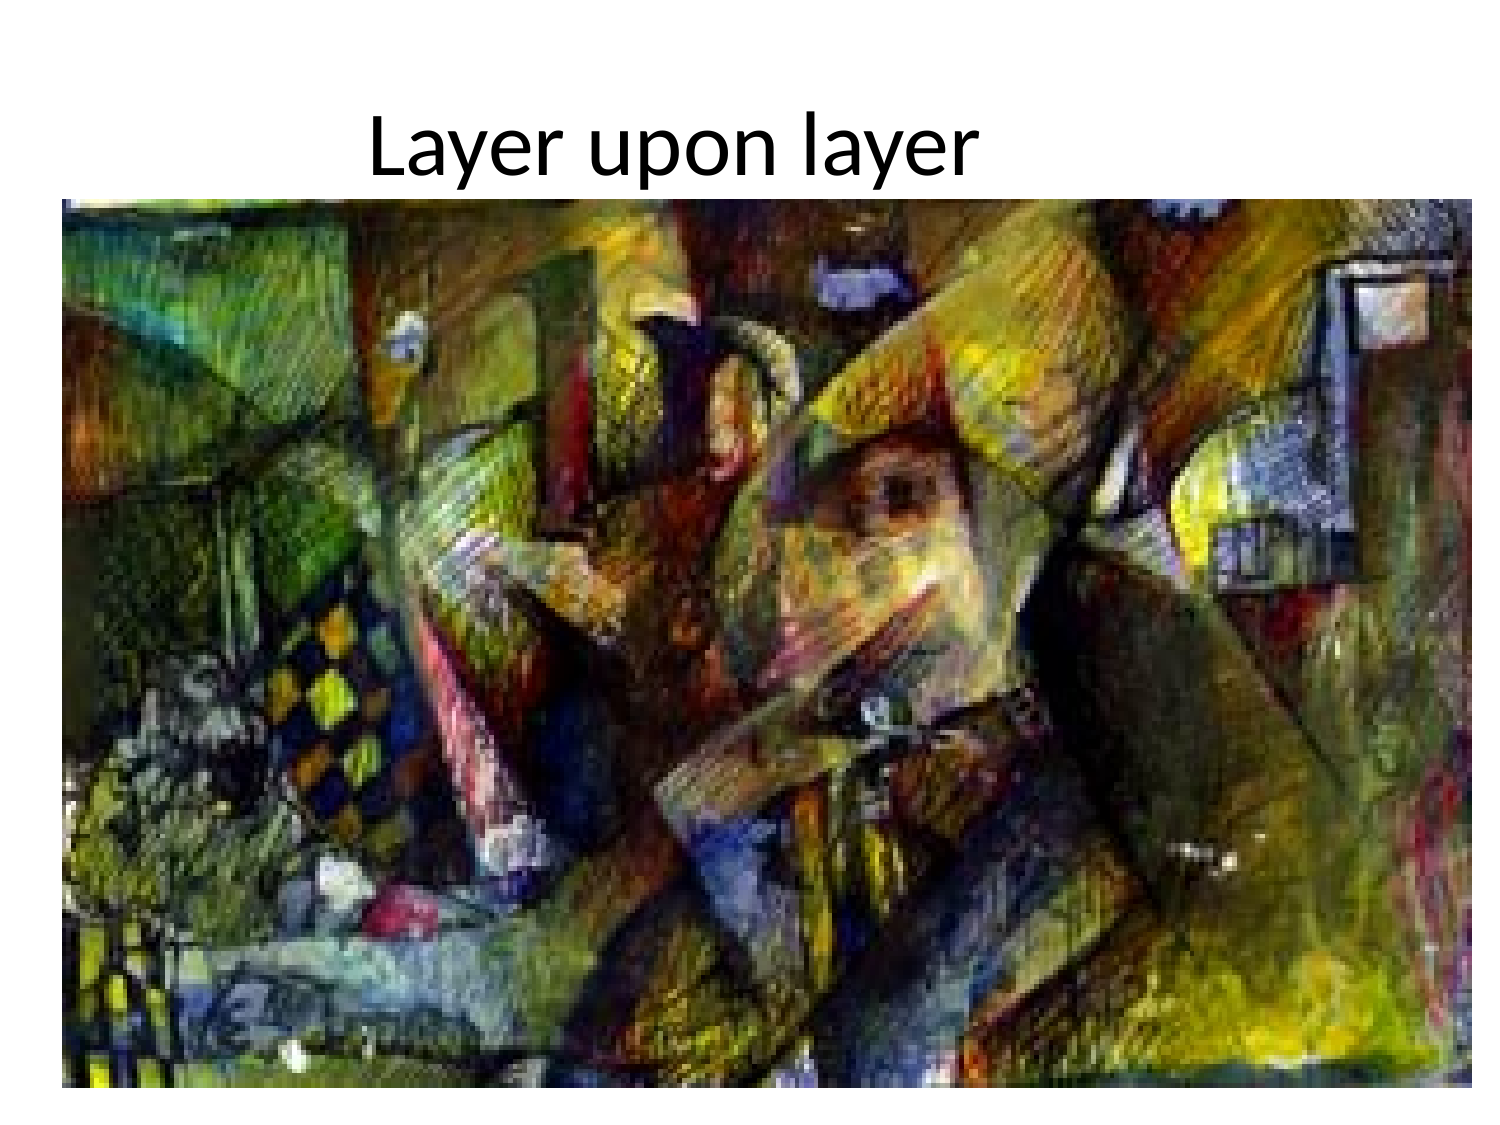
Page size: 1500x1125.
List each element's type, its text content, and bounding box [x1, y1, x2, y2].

title Layer upon layer [0, 45, 1350, 233]
picture [62, 199, 1472, 1088]
